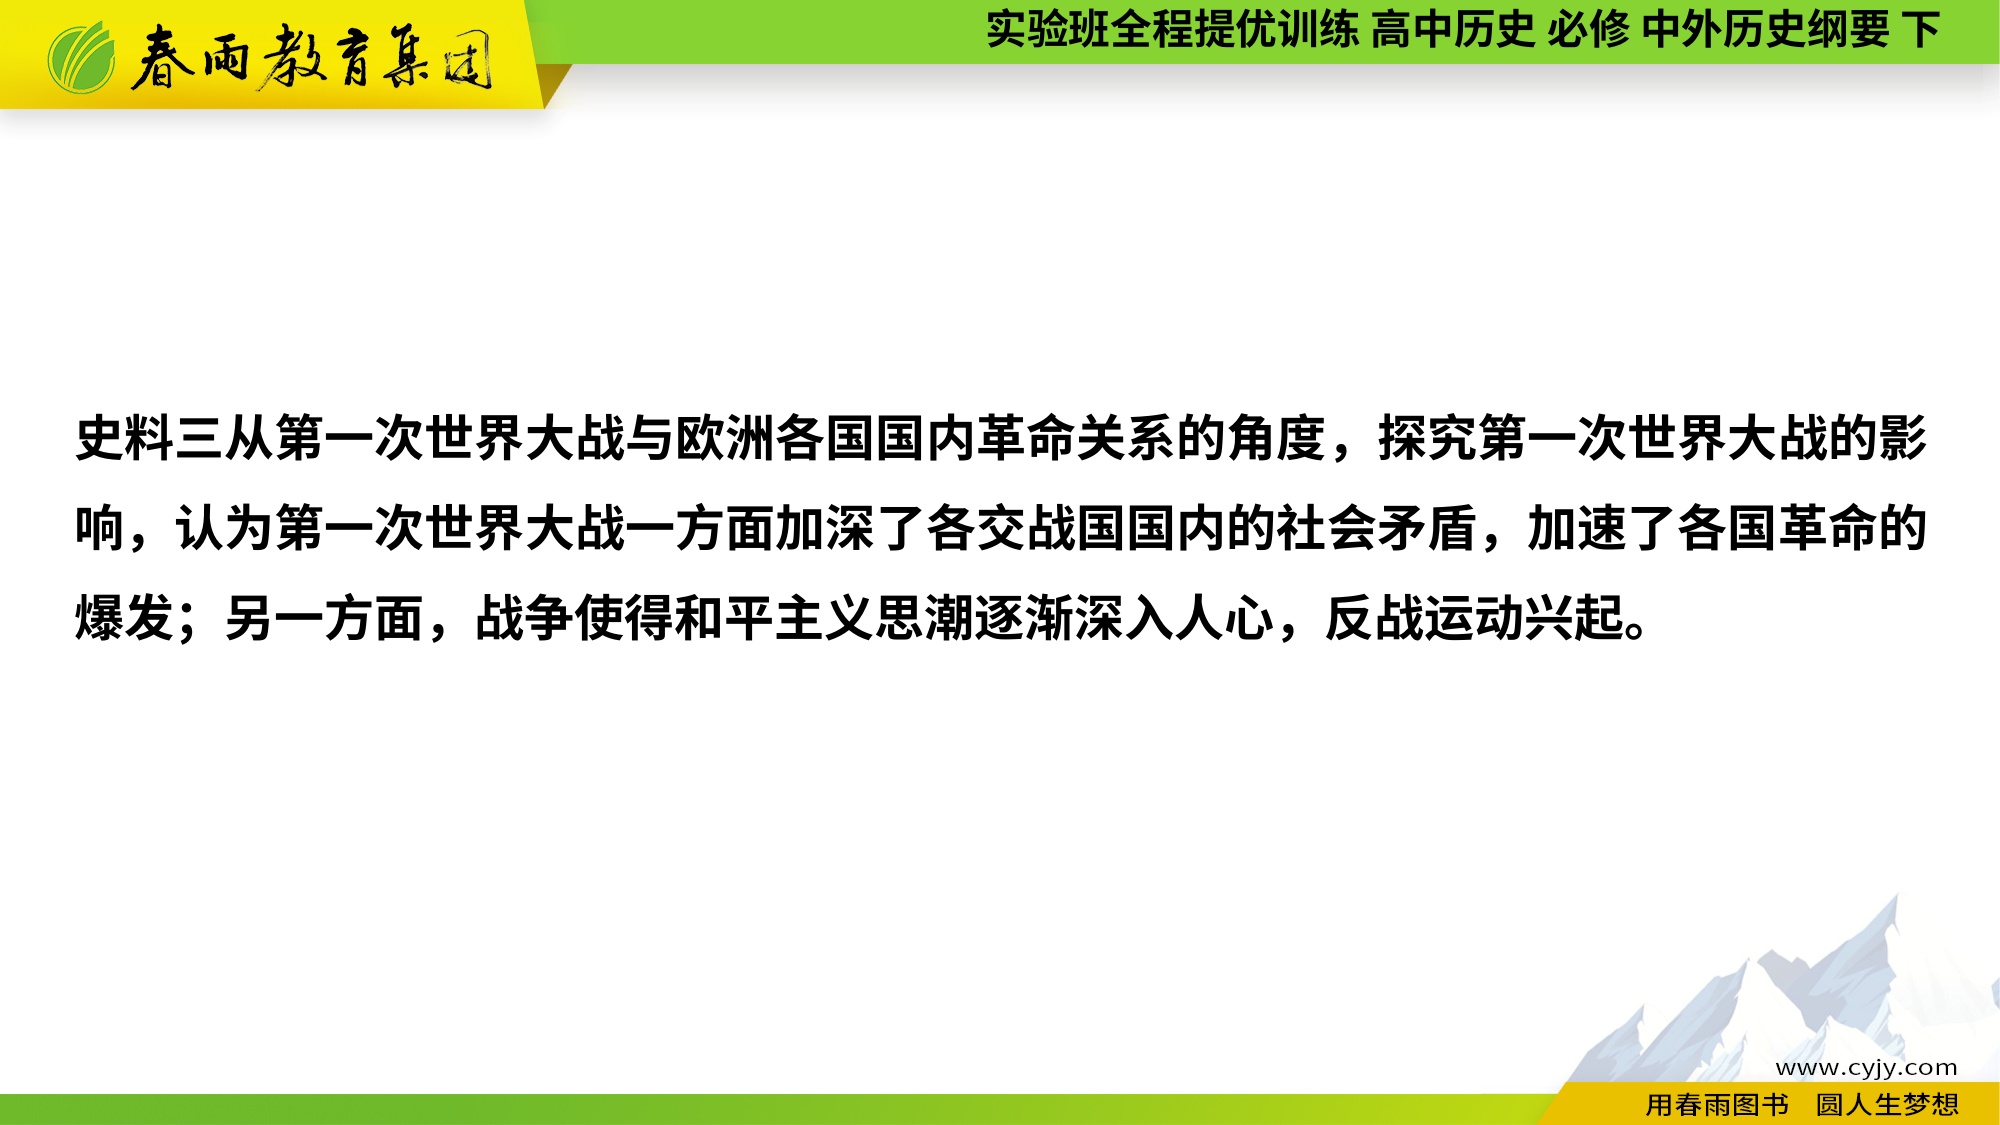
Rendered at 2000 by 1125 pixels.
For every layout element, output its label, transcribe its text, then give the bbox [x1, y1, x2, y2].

list 史料三从第一次世界大战与欧洲各国国内革命关系的角度，探究第一次世界大战的影响，认为第一次世界大战一方面加深了各交战国国内的社会矛盾，加速了各国革命的爆发；另一方面，战争使得和平主义思潮逐渐深入人心，反战运动兴起。 [59, 368, 1944, 646]
picture [0, 0, 2000, 1125]
